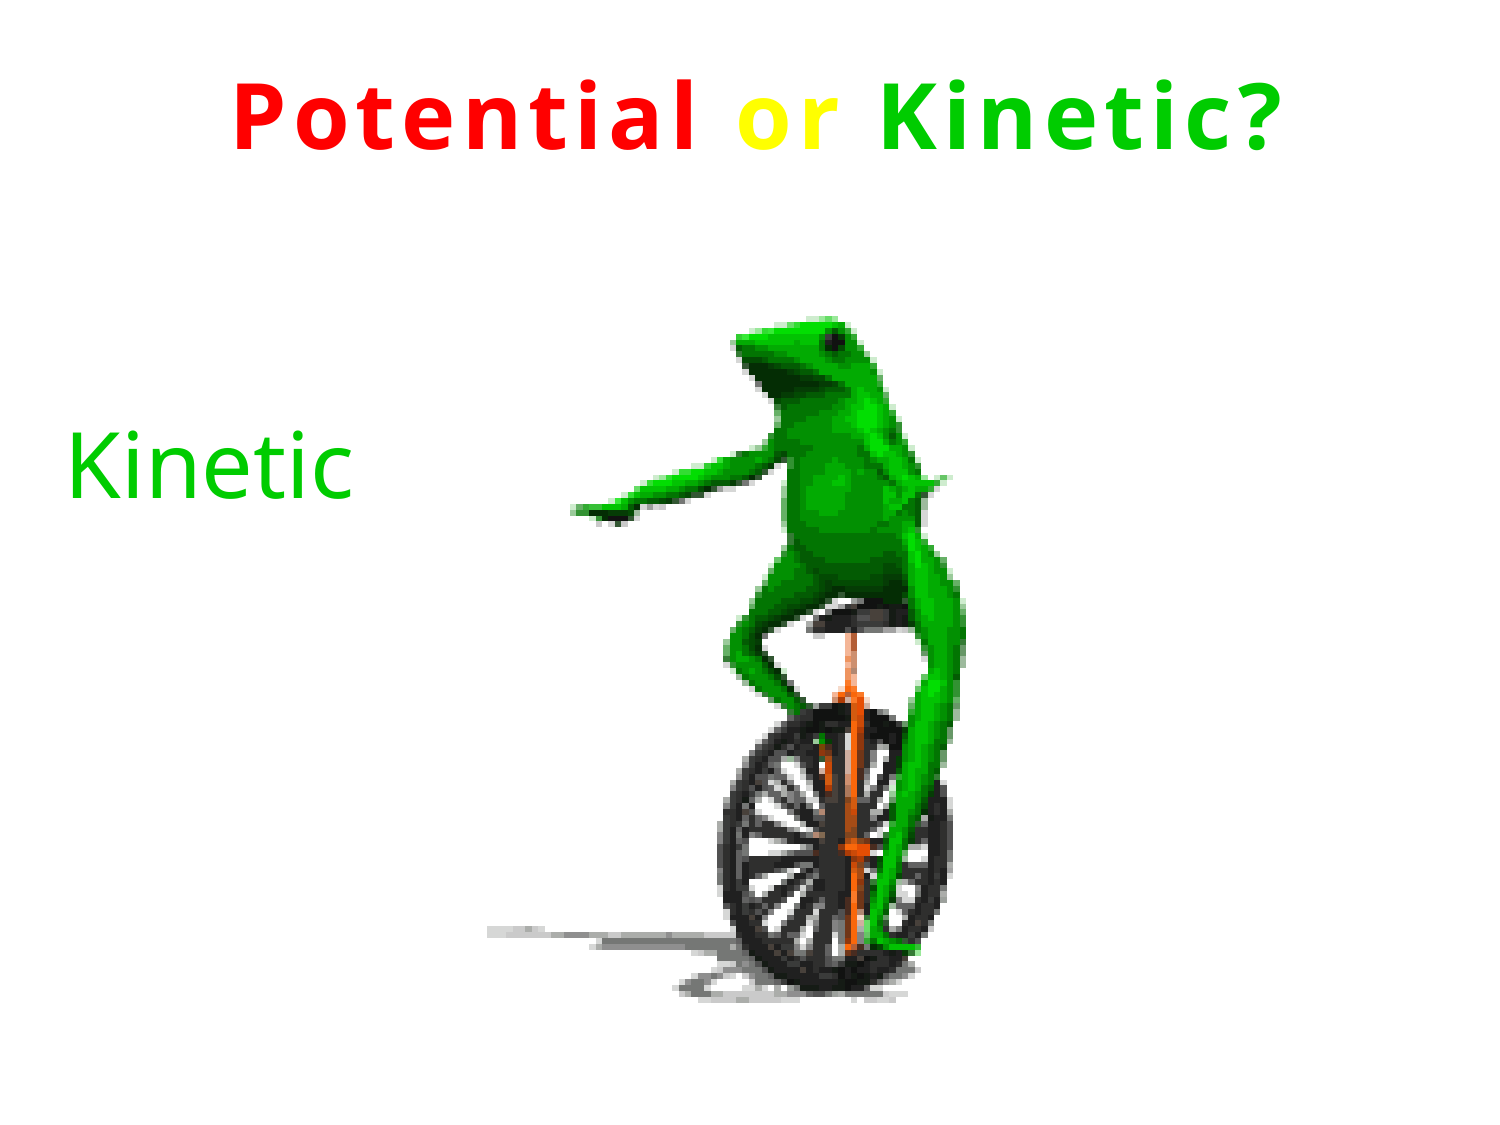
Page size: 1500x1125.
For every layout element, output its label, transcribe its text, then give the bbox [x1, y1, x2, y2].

text_box Kinetic [49, 399, 457, 525]
picture [462, 299, 1076, 1004]
text_box Potential or Kinetic? [112, 49, 1400, 175]
